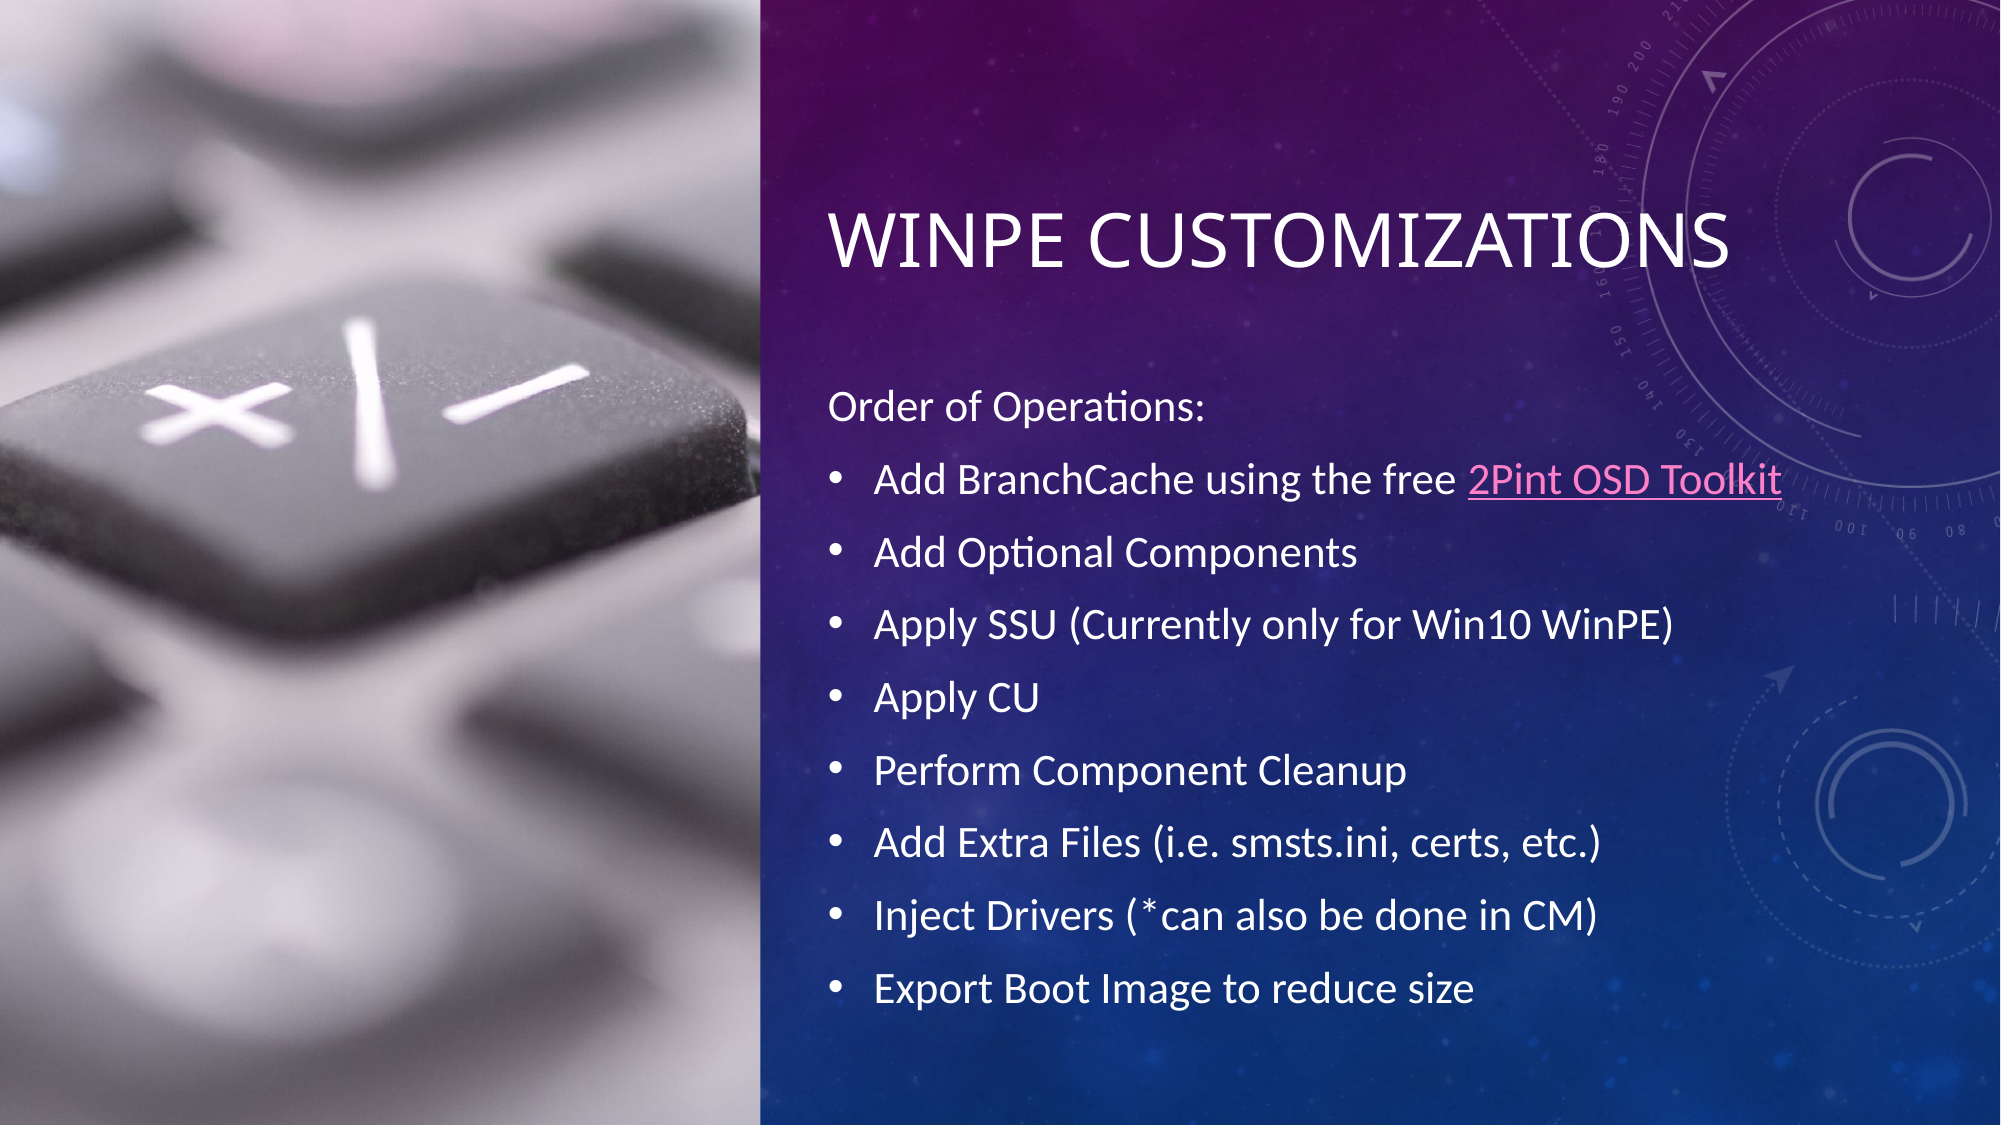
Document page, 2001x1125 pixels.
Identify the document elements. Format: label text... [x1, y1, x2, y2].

picture [0, 0, 2001, 1125]
title WinPE Customizations [812, 104, 1895, 369]
list Order of Operations: Add BranchCache using the free 2Pint OSD Toolkit Add Optional Components Apply SSU (Currently only for Win10 WinPE) Apply CU Perform Component Cleanup Add Extra Files (i.e. smsts.ini, certs, etc.) Inject Drivers (*can also be done in CM) Export Boot Image to reduce size [812, 369, 1895, 1021]
